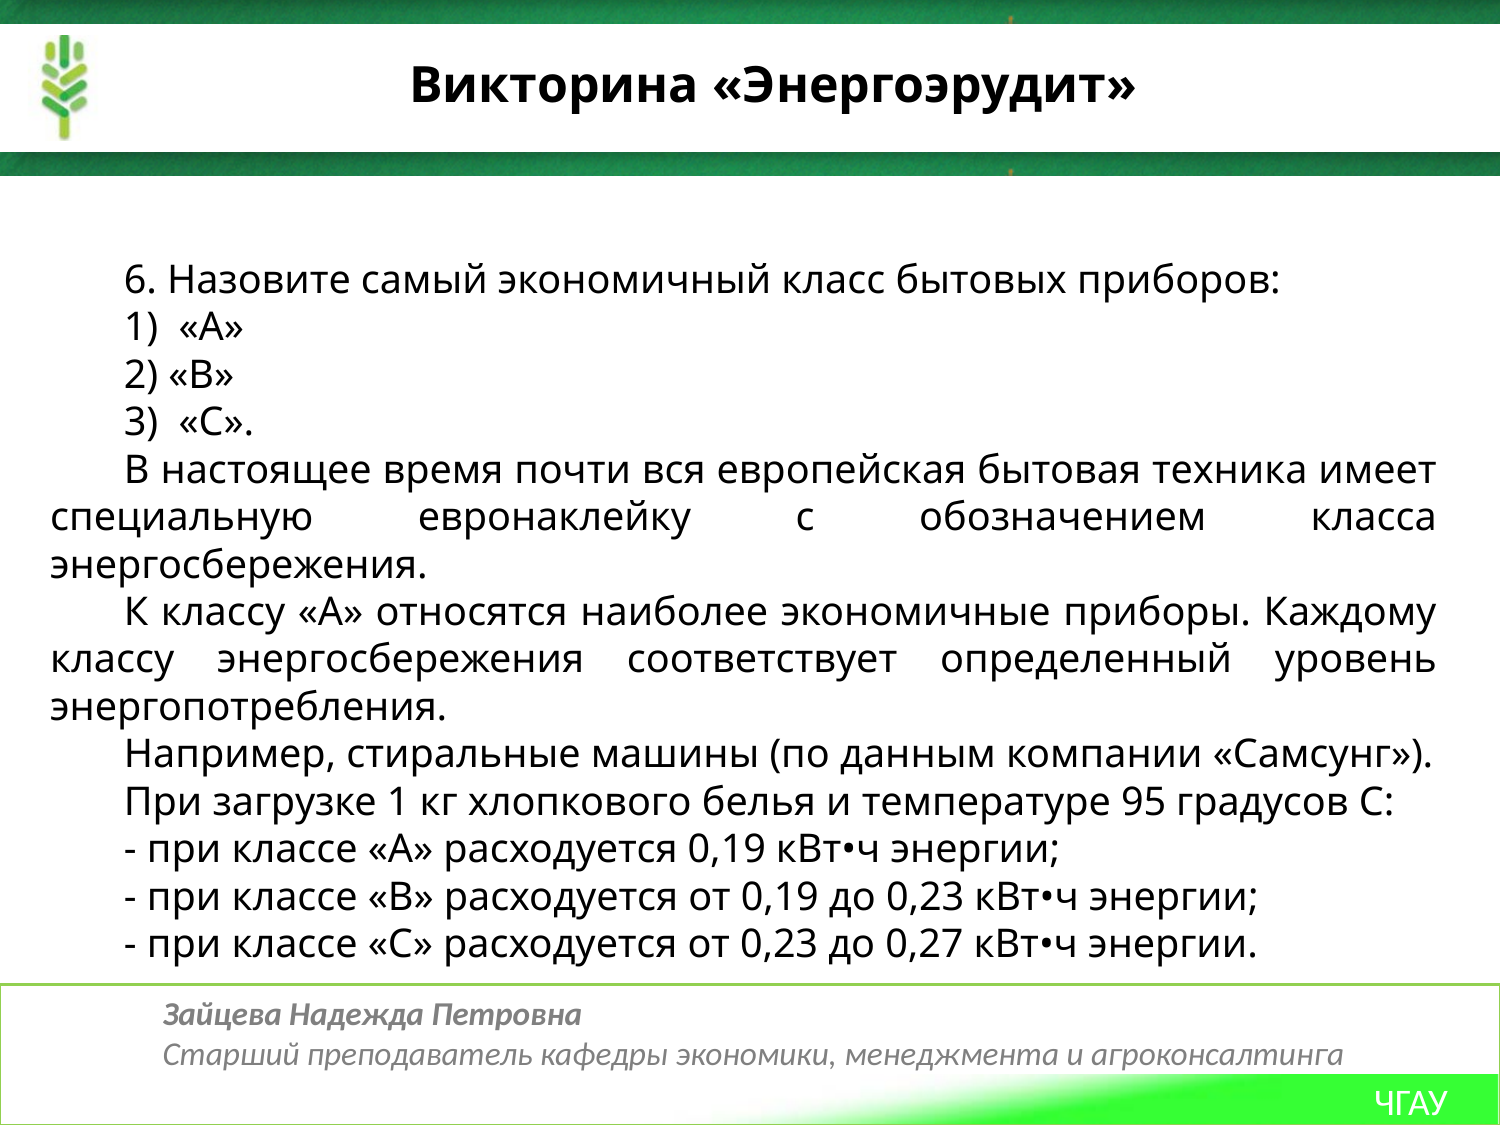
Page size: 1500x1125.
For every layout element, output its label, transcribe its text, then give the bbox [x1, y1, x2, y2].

picture [0, 152, 1500, 177]
picture [0, 0, 1500, 24]
title Викторина «Энергоэрудит» [119, 35, 1454, 129]
text_box Зайцева Надежда Петровна Старший преподаватель кафедры экономики, менеджмента и агроконсалтинга [0, 984, 1500, 1125]
list 6. Назовите самый экономичный класс бытовых приборов: 1) «А» 2) «В» 3) «С». В настоящее время почти вся европейская бытовая техника имеет специальную евронаклейку с обозначением класса энергосбережения. К классу «А» относятся наиболее экономичные приборы. Каждому классу энергосбережения соответствует определенный уровень энергопотребления. Например, стиральные машины (по данным компании «Самсунг»). При загрузке 1 кг хлопкового белья и температуре 95 градусов С: - при классе «А» расходуется 0,19 кВт•ч энергии; - при классе «В» расходуется от 0,19 до 0,23 кВт•ч энергии; - при классе «С» расходуется от 0,23 до 0,27 кВт•ч энергии. [35, 246, 1454, 961]
picture [11, 34, 118, 141]
picture [304, 1074, 1500, 1125]
